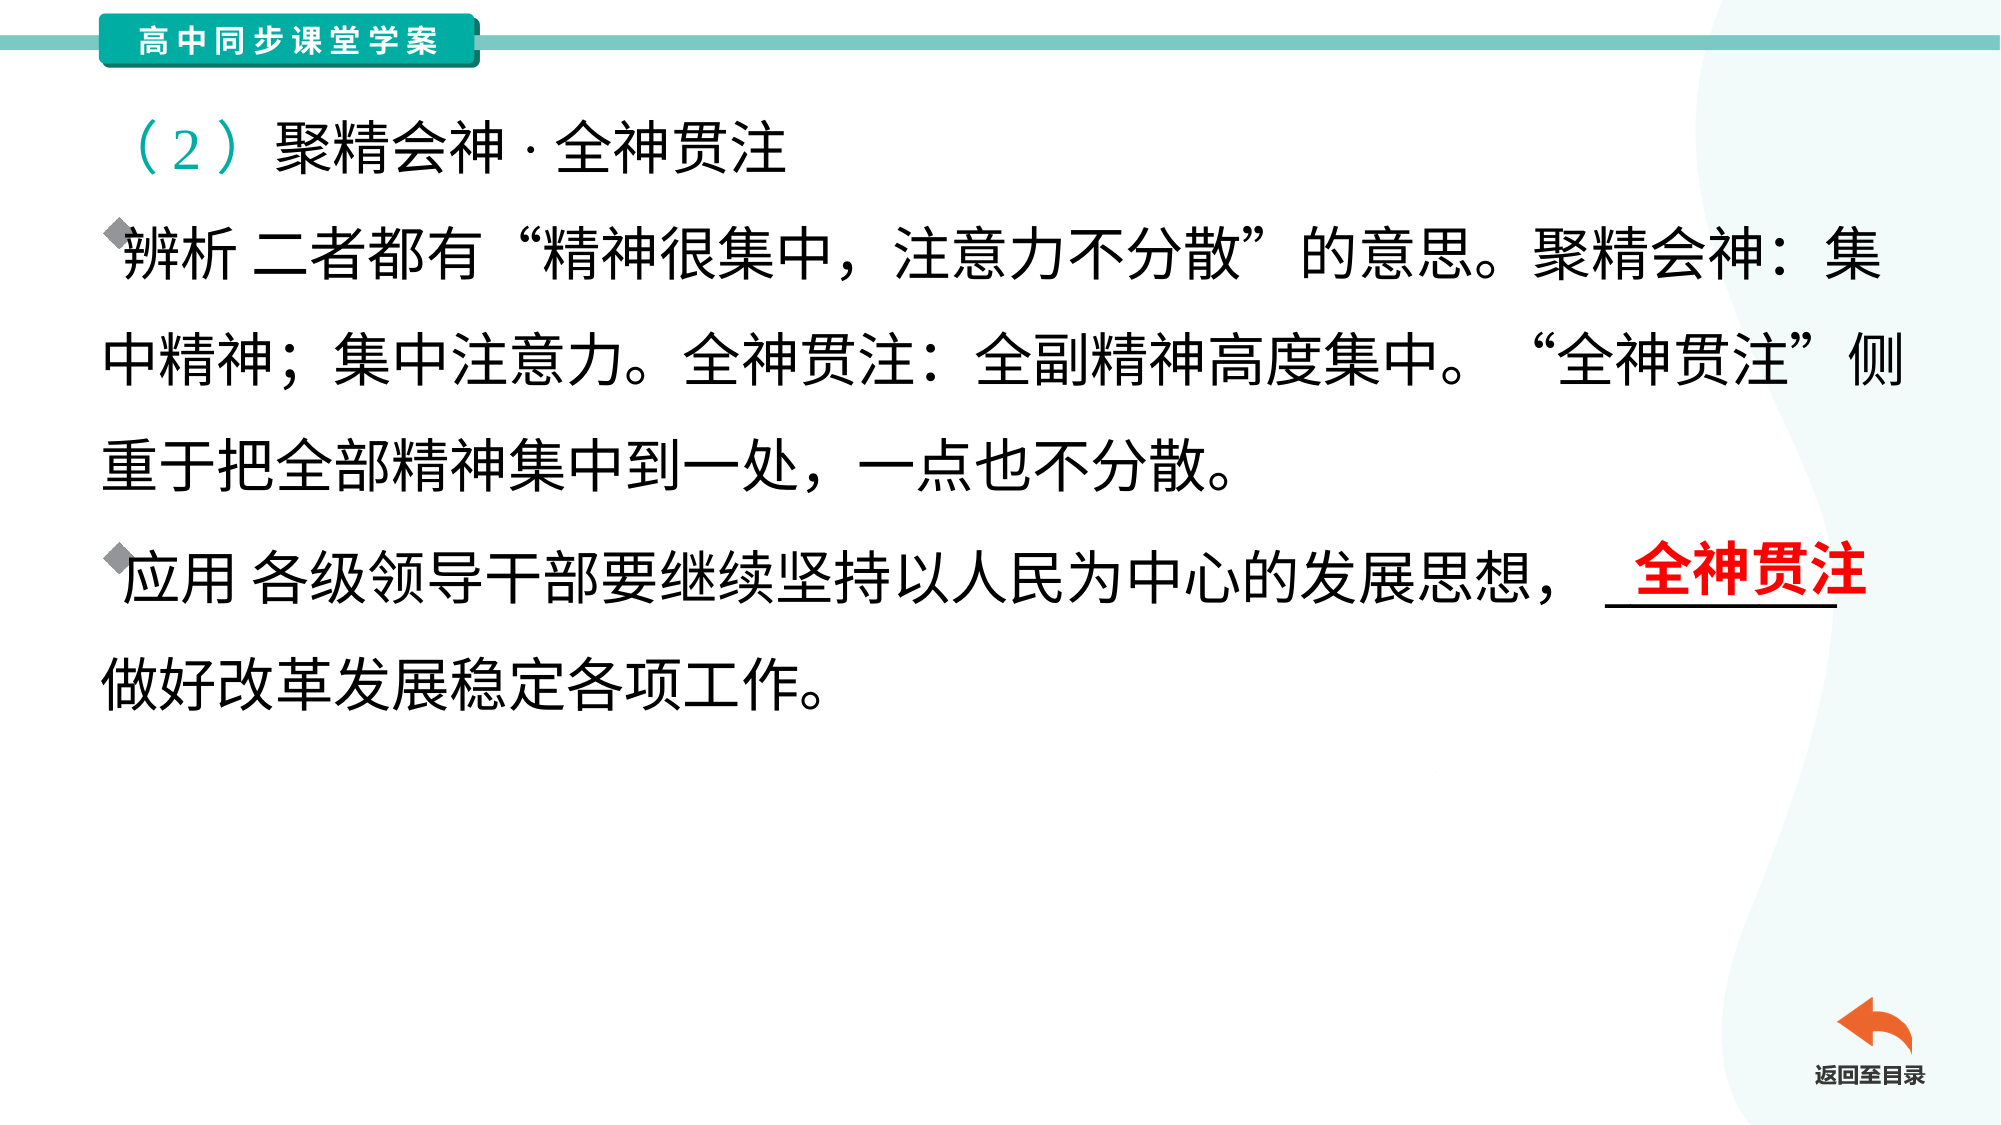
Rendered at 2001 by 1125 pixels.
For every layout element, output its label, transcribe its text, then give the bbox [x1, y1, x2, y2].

text_box 辨析 二者都有“精神很集中，注意力不分散”的意思。聚精会神：集 中精神；集中注意力。全神贯注：全副精神高度集中。“全神贯注”侧 重于把全部精神集中到一处，一点也不分散。 [100, 180, 1899, 500]
text_box 全神贯注 [1612, 500, 1890, 603]
text_box 应用 各级领导干部要继续坚持以人民为中心的发展思想，_________ 做好改革发展稳定各项工作。 [100, 505, 1899, 718]
text_box （2）聚精会神·全神贯注 [100, 76, 1899, 180]
picture [0, 0, 2000, 1125]
